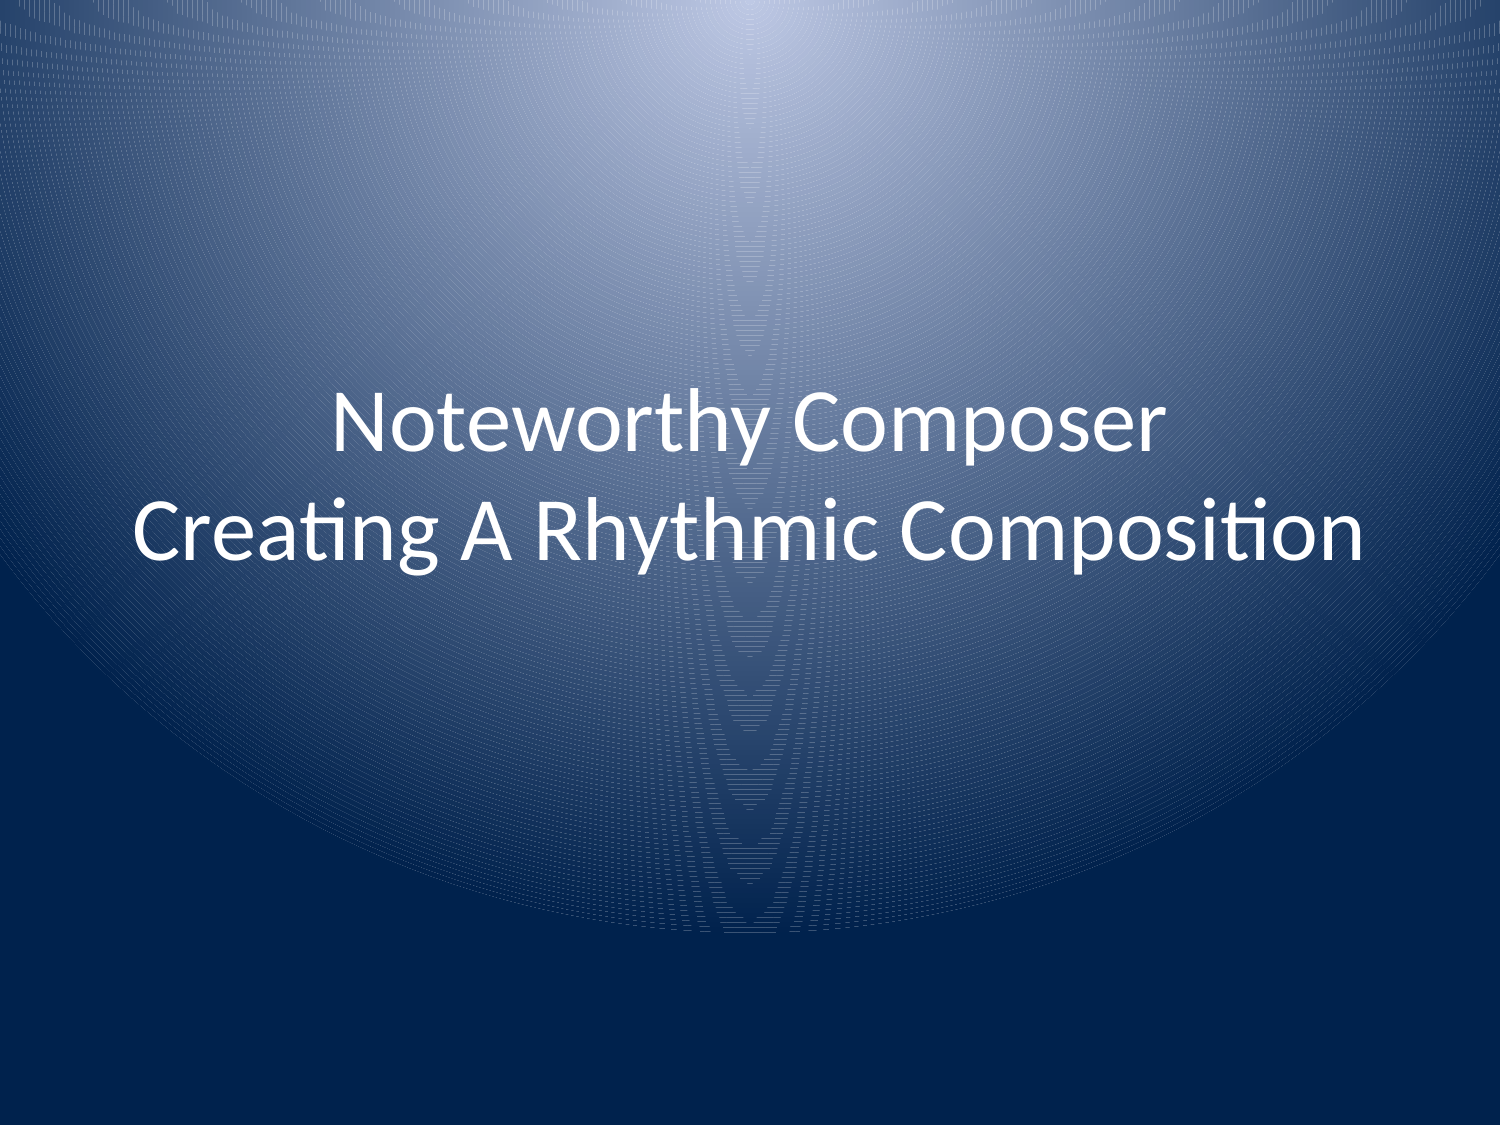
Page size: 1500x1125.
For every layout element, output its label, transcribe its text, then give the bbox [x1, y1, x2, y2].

title Noteworthy Composer Creating A Rhythmic Composition [112, 349, 1388, 591]
